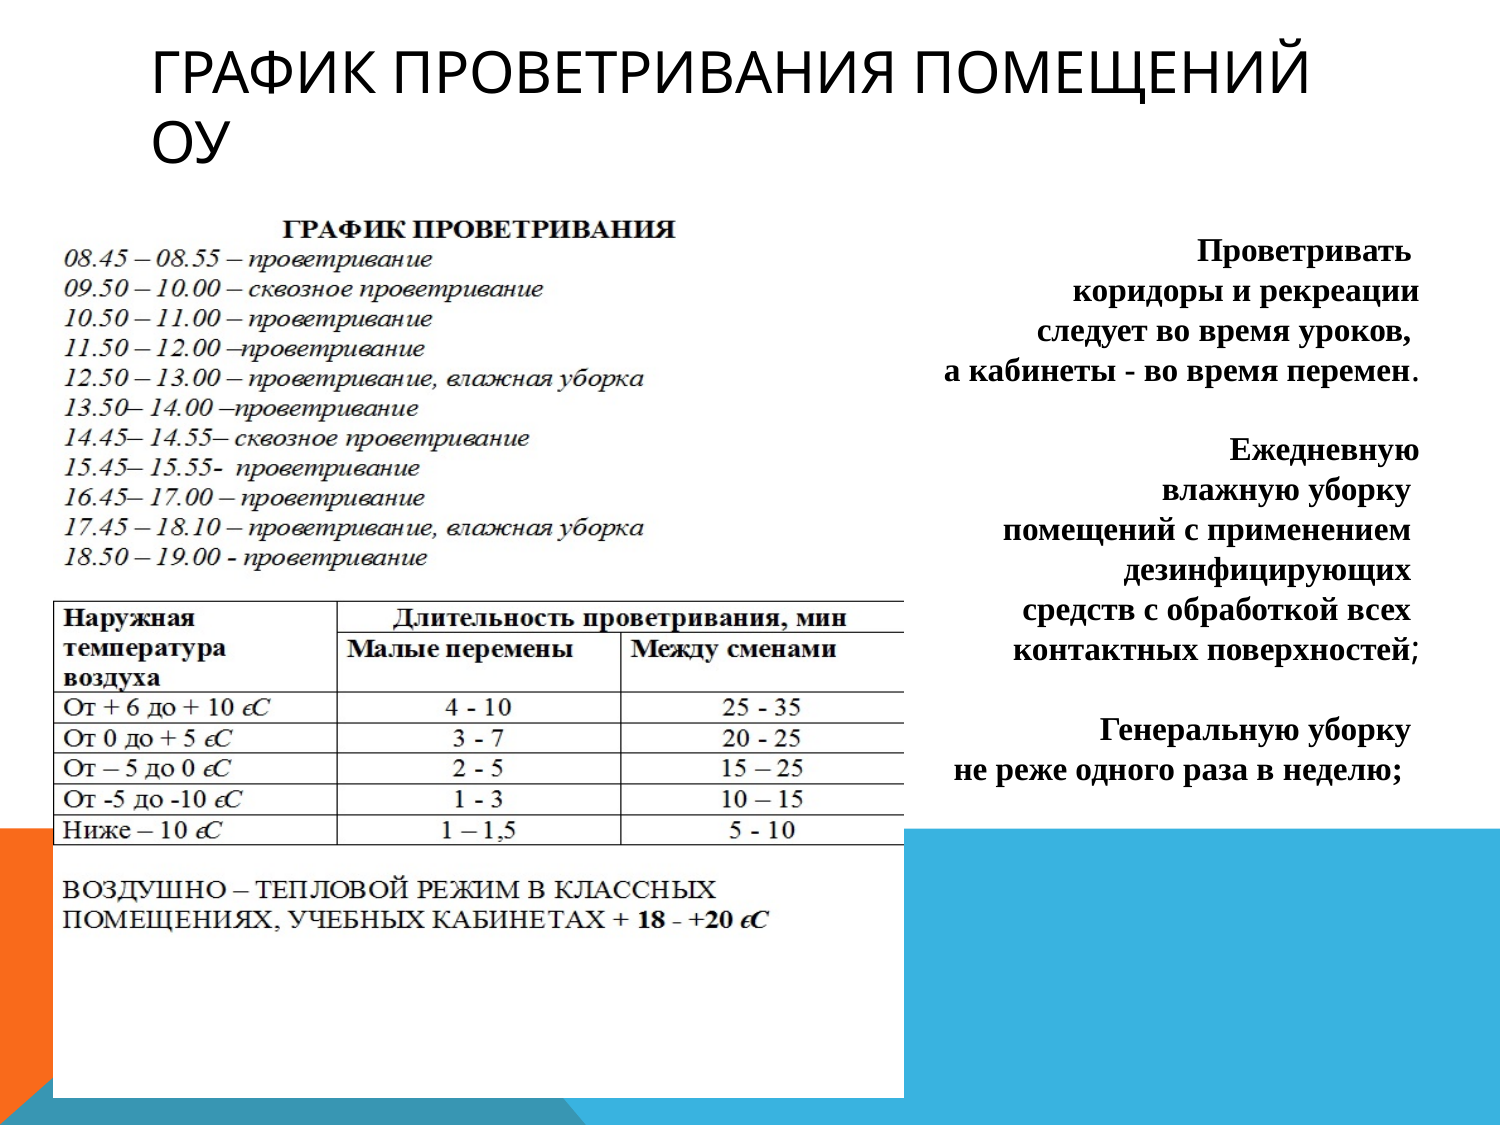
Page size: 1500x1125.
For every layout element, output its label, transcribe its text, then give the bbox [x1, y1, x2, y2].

title График проветривания помещений ОУ [135, 60, 1369, 150]
list Проветривать коридоры и рекреации следует во время уроков, а кабинеты - во время перемен. Ежедневную влажную уборку помещений с применением дезинфицирующих средств с обработкой всех контактных поверхностей; Генеральную уборку не реже одного раза в неделю; [135, 180, 1436, 1024]
picture [52, 184, 904, 1098]
